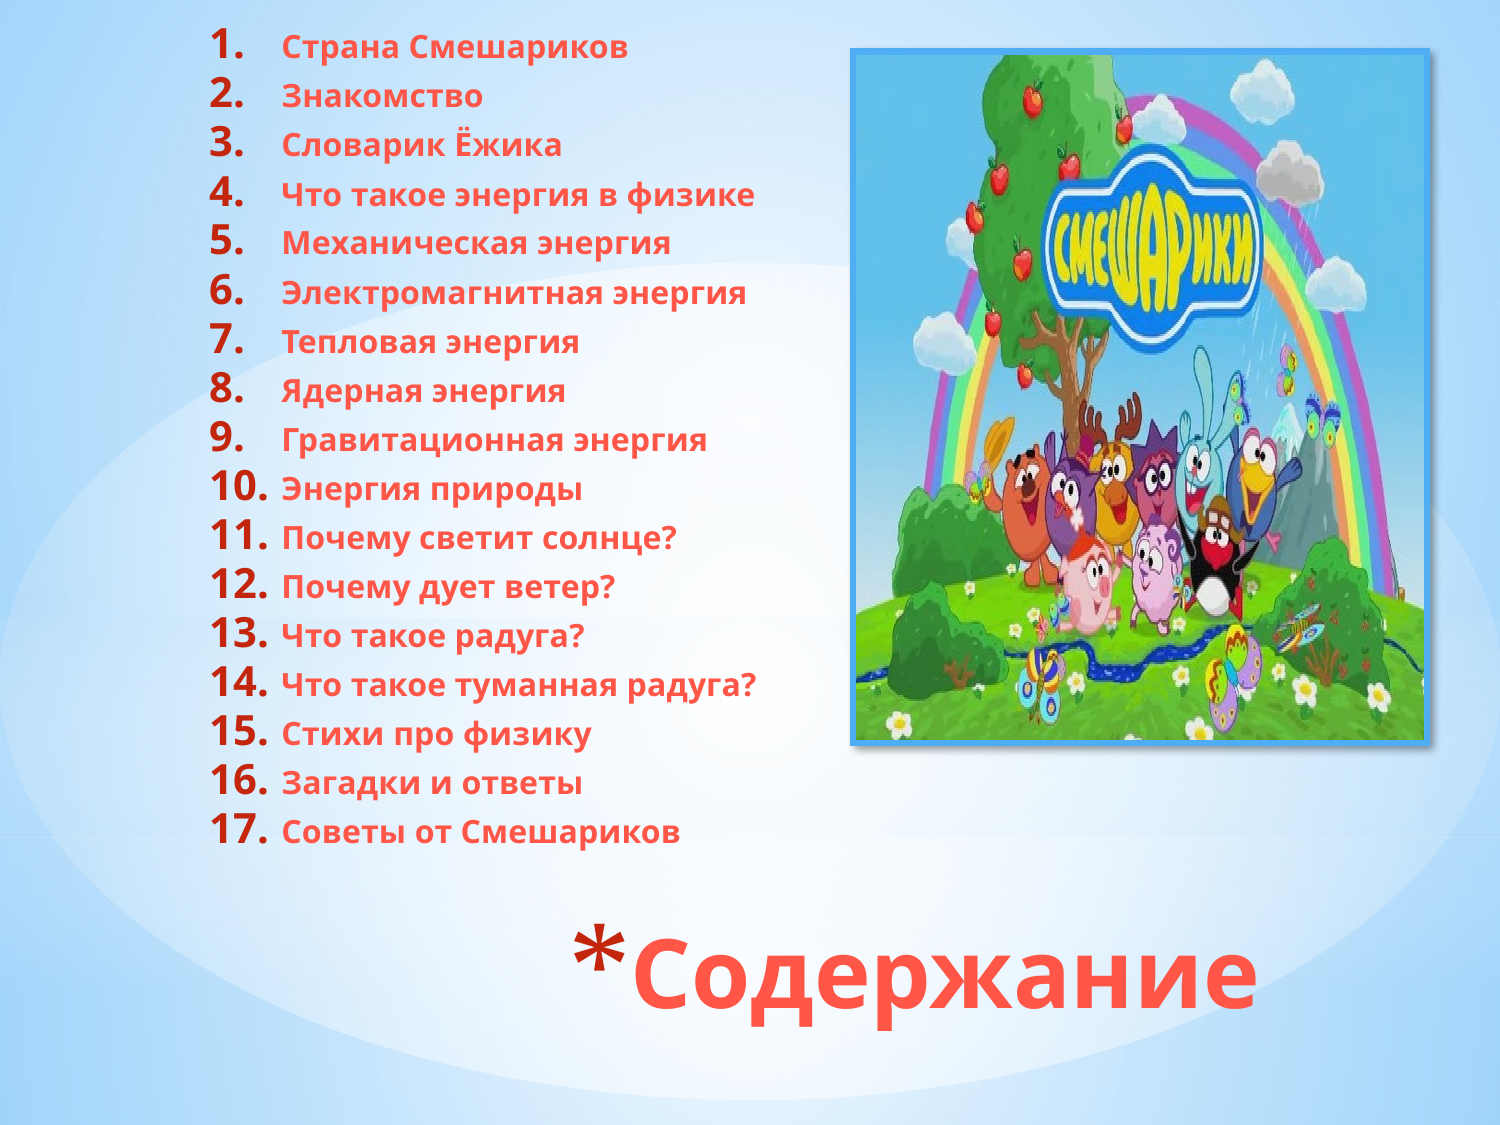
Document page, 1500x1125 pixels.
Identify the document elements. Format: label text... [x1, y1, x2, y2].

list Страна Смешариков Знакомство Словарик Ёжика Что такое энергия в физике Механическая энергия Электромагнитная энергия Тепловая энергия Ядерная энергия Гравитационная энергия Энергия природы Почему светит солнце? Почему дует ветер? Что такое радуга? Что такое туманная радуга? Стихи про физику Загадки и ответы Советы от Смешариков [187, 18, 1238, 870]
title Содержание [206, 905, 1275, 1093]
picture [855, 54, 1425, 740]
